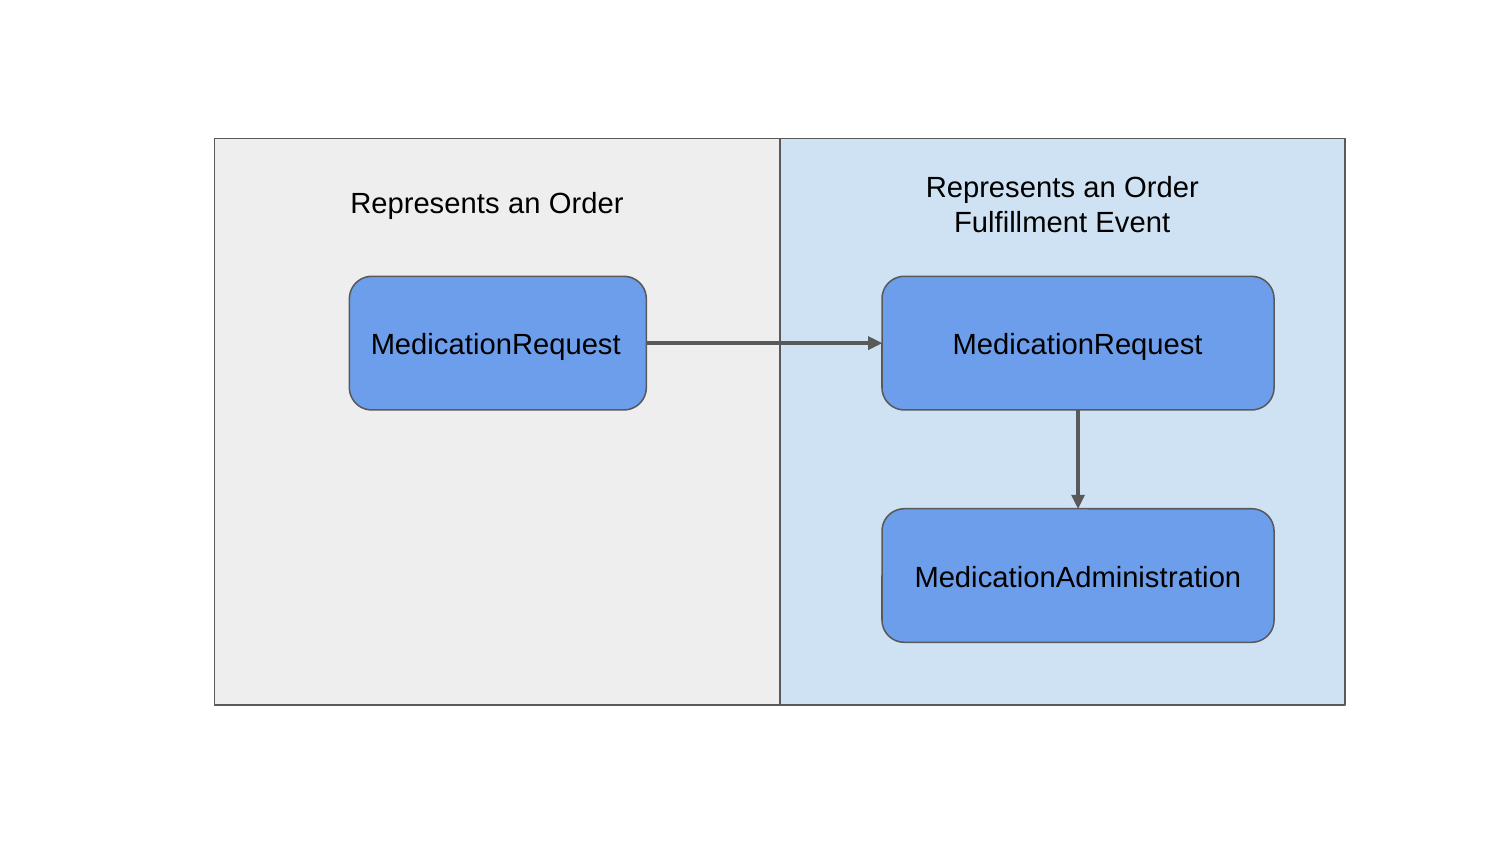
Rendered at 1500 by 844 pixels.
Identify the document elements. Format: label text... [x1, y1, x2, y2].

text_box Represents an Order Fulfillment Event [874, 169, 1250, 237]
text_box MedicationRequest [349, 276, 647, 410]
text_box MedicationAdministration [881, 508, 1275, 643]
text_box [779, 138, 1346, 706]
text_box [214, 138, 779, 706]
text_box MedicationRequest [881, 276, 1275, 410]
text_box Represents an Order [299, 169, 675, 237]
